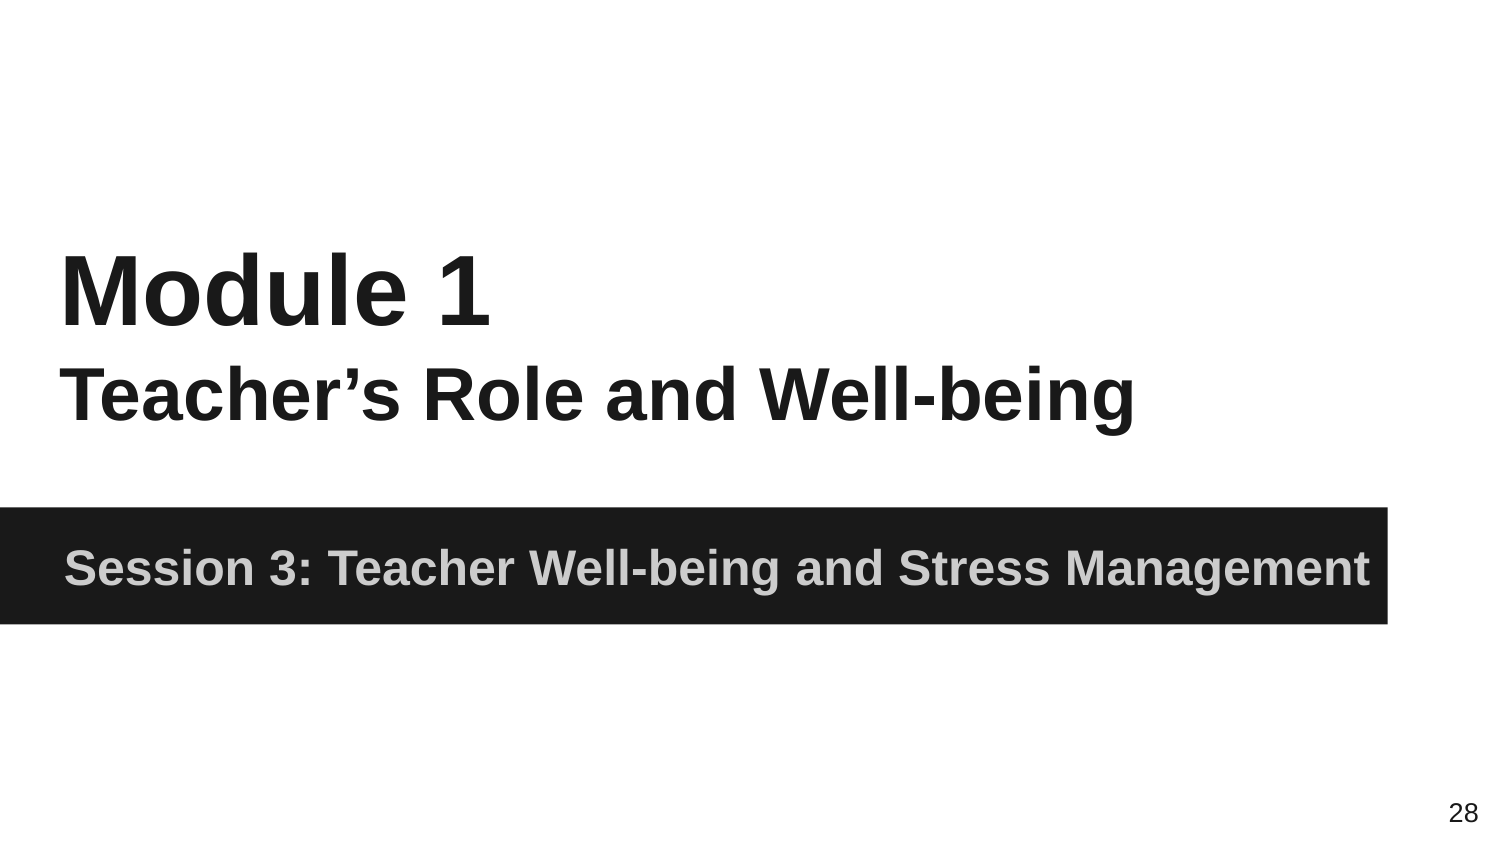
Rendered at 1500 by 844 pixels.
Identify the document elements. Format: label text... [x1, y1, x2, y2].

subtitle Session 3: Teacher Well-being and Stress Management [48, 507, 1391, 625]
title Module 1 Teacher’s Role and Well-being [44, 174, 1320, 451]
slide_number 28 [1403, 779, 1494, 844]
